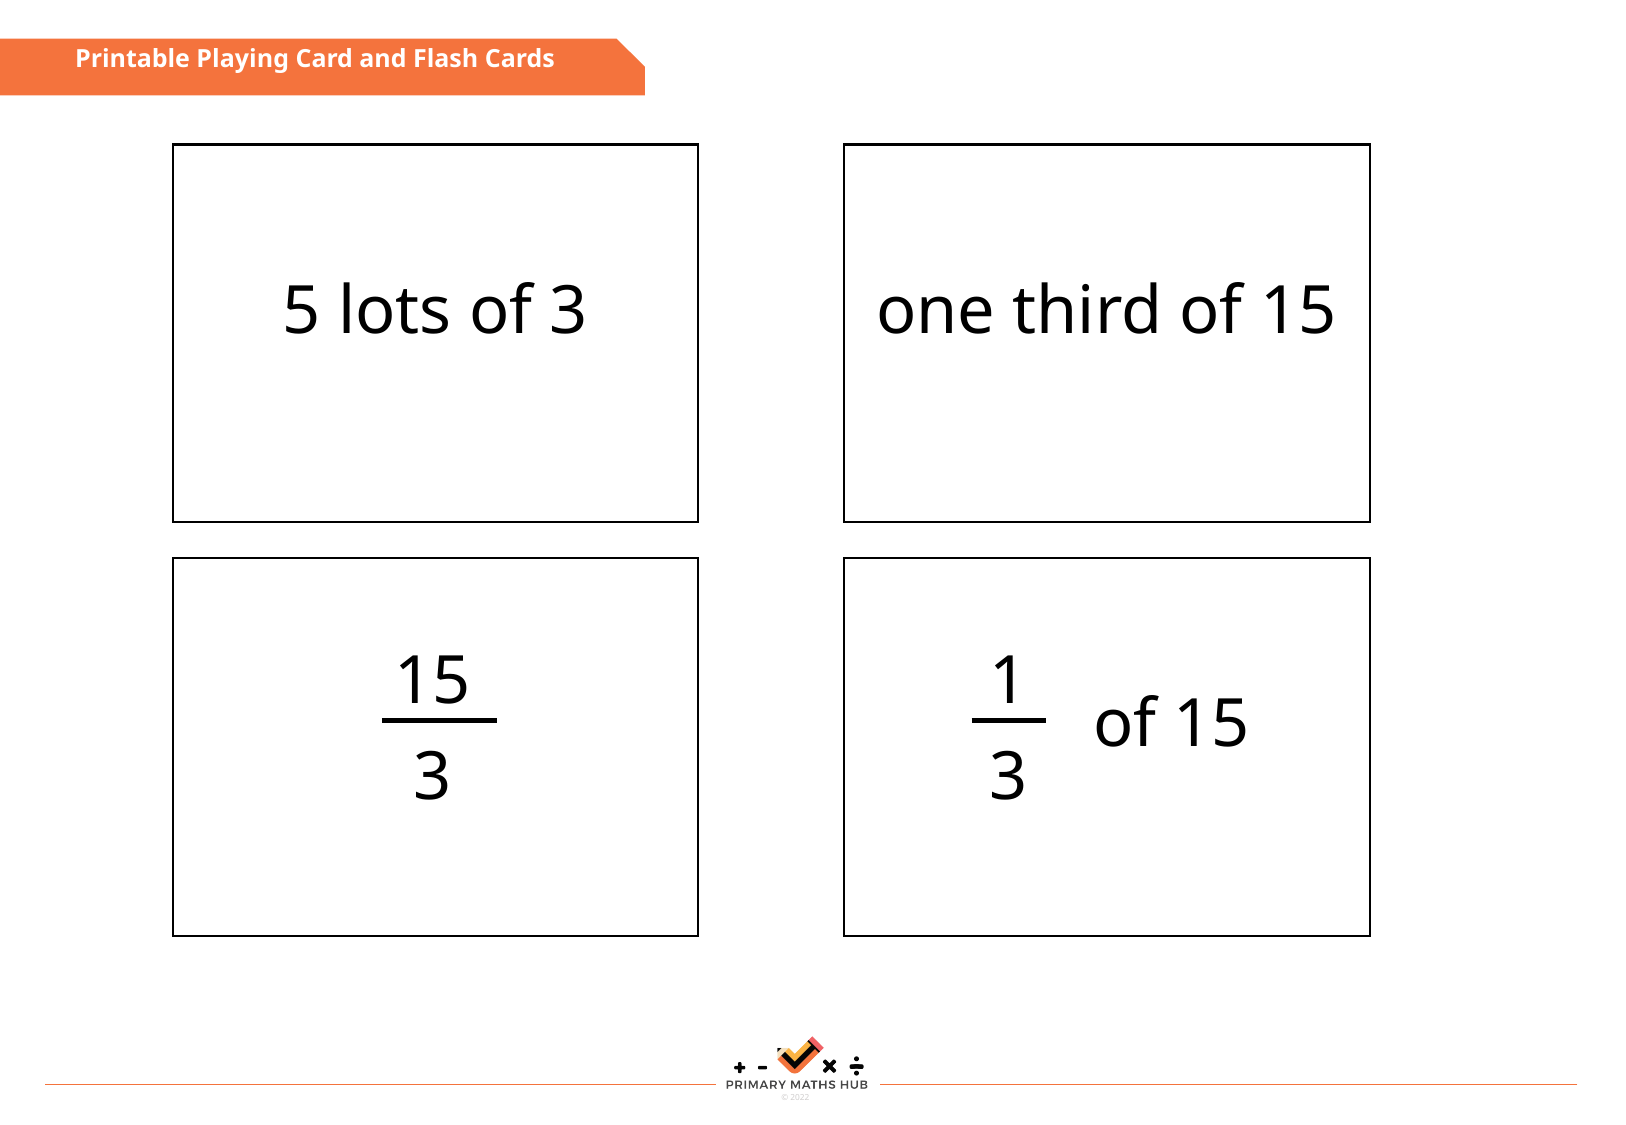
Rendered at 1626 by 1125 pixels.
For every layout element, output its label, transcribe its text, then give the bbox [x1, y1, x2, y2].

picture [722, 1034, 872, 1094]
text_box Printable Playing Card and Flash Cards [0, 37, 646, 97]
text_box [172, 557, 699, 937]
table_cell 3 [972, 723, 1046, 815]
text_box [843, 143, 1371, 523]
text_box [172, 143, 699, 259]
text_box [172, 355, 699, 523]
table_header 1 [972, 625, 1046, 718]
text_box of 15 [1052, 672, 1292, 767]
table_header 15 [368, 625, 497, 720]
text_box © 2022 [720, 1084, 870, 1110]
table_cell 3 [368, 720, 497, 815]
text_box one third of 15 [844, 259, 1370, 355]
text_box [843, 557, 1371, 937]
text_box 5 lots of 3 [172, 259, 699, 355]
